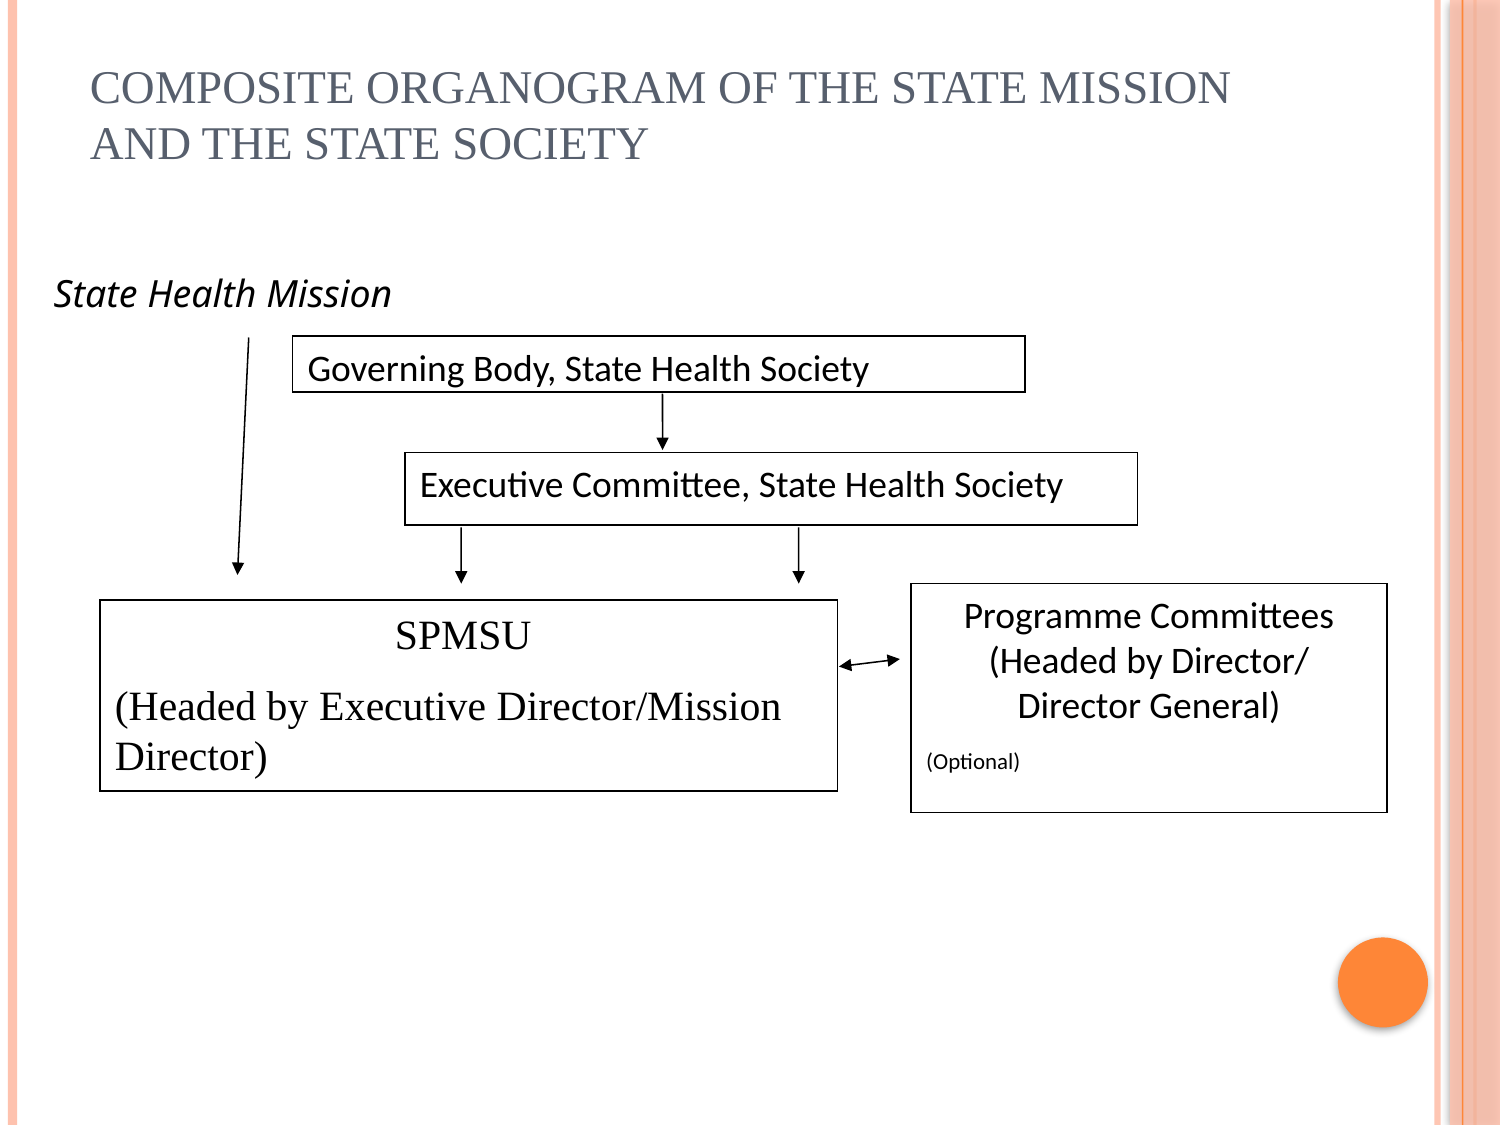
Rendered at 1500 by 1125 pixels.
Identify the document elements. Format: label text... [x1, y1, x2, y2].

title Composite Organogram of the State Mission and the State Society [75, 45, 1300, 233]
text_box [656, 393, 669, 449]
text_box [99, 451, 1438, 963]
text_box Governing Body, State Health Society [292, 335, 1025, 393]
text_box State Health Mission [39, 262, 408, 323]
